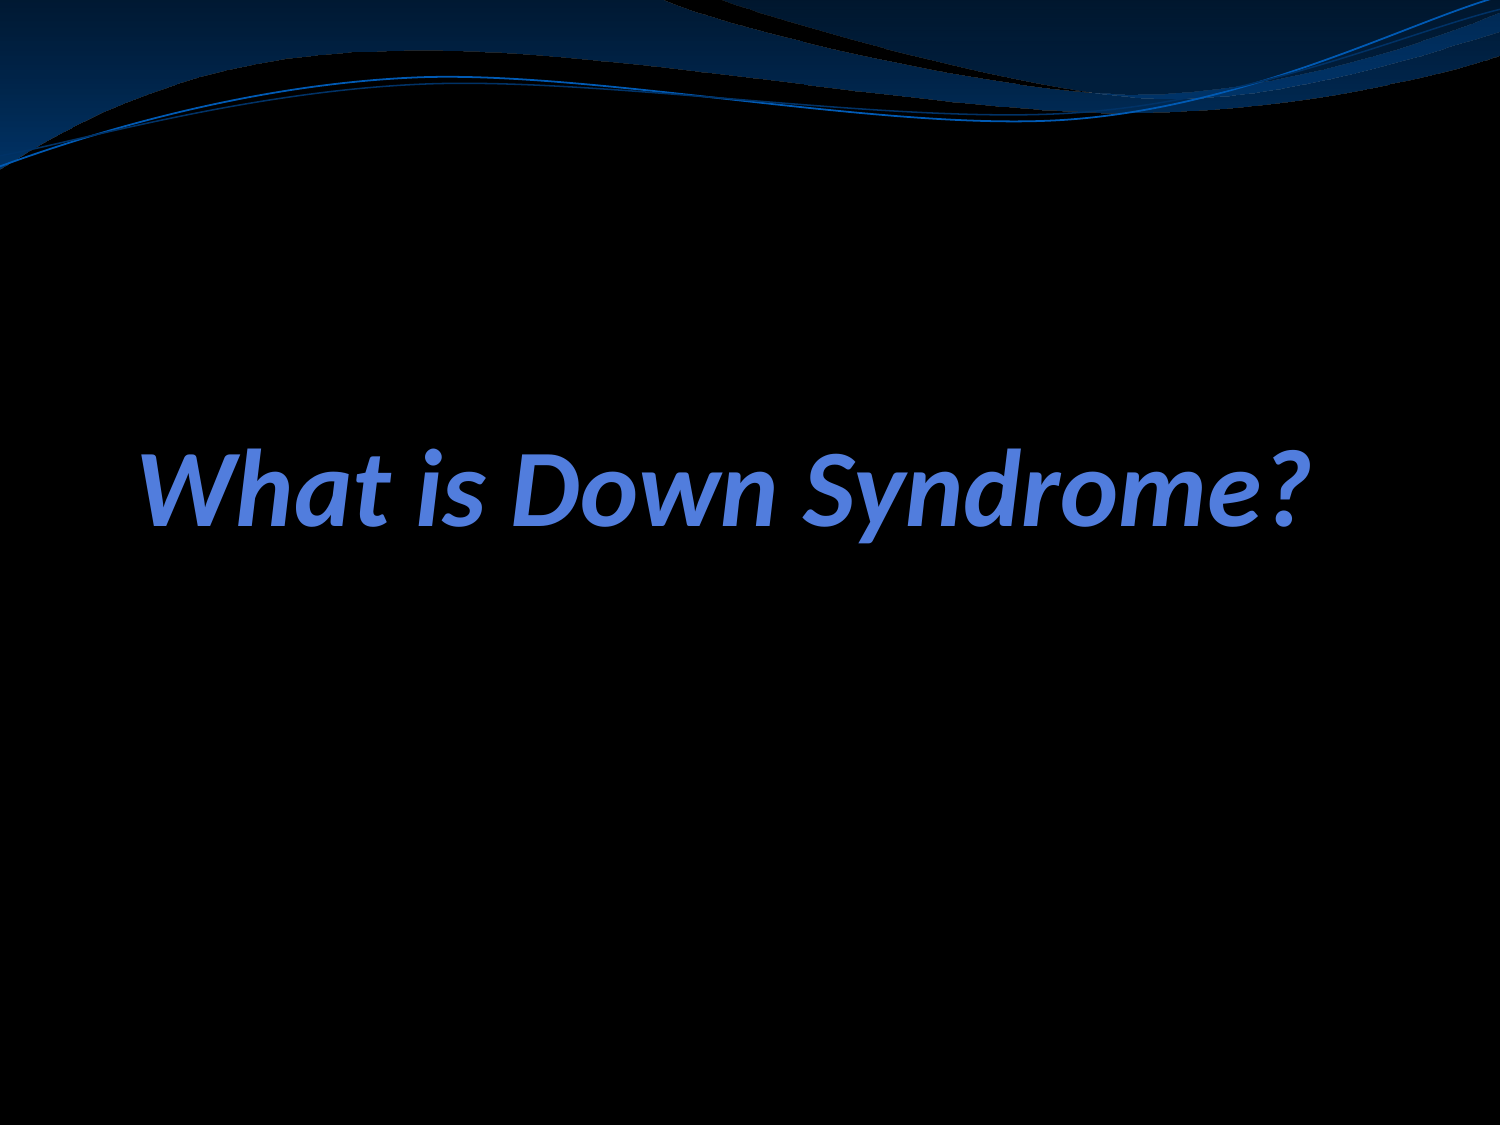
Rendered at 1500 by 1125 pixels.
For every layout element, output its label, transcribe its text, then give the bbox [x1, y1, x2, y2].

title What is Down Syndrome? [87, 324, 1363, 549]
